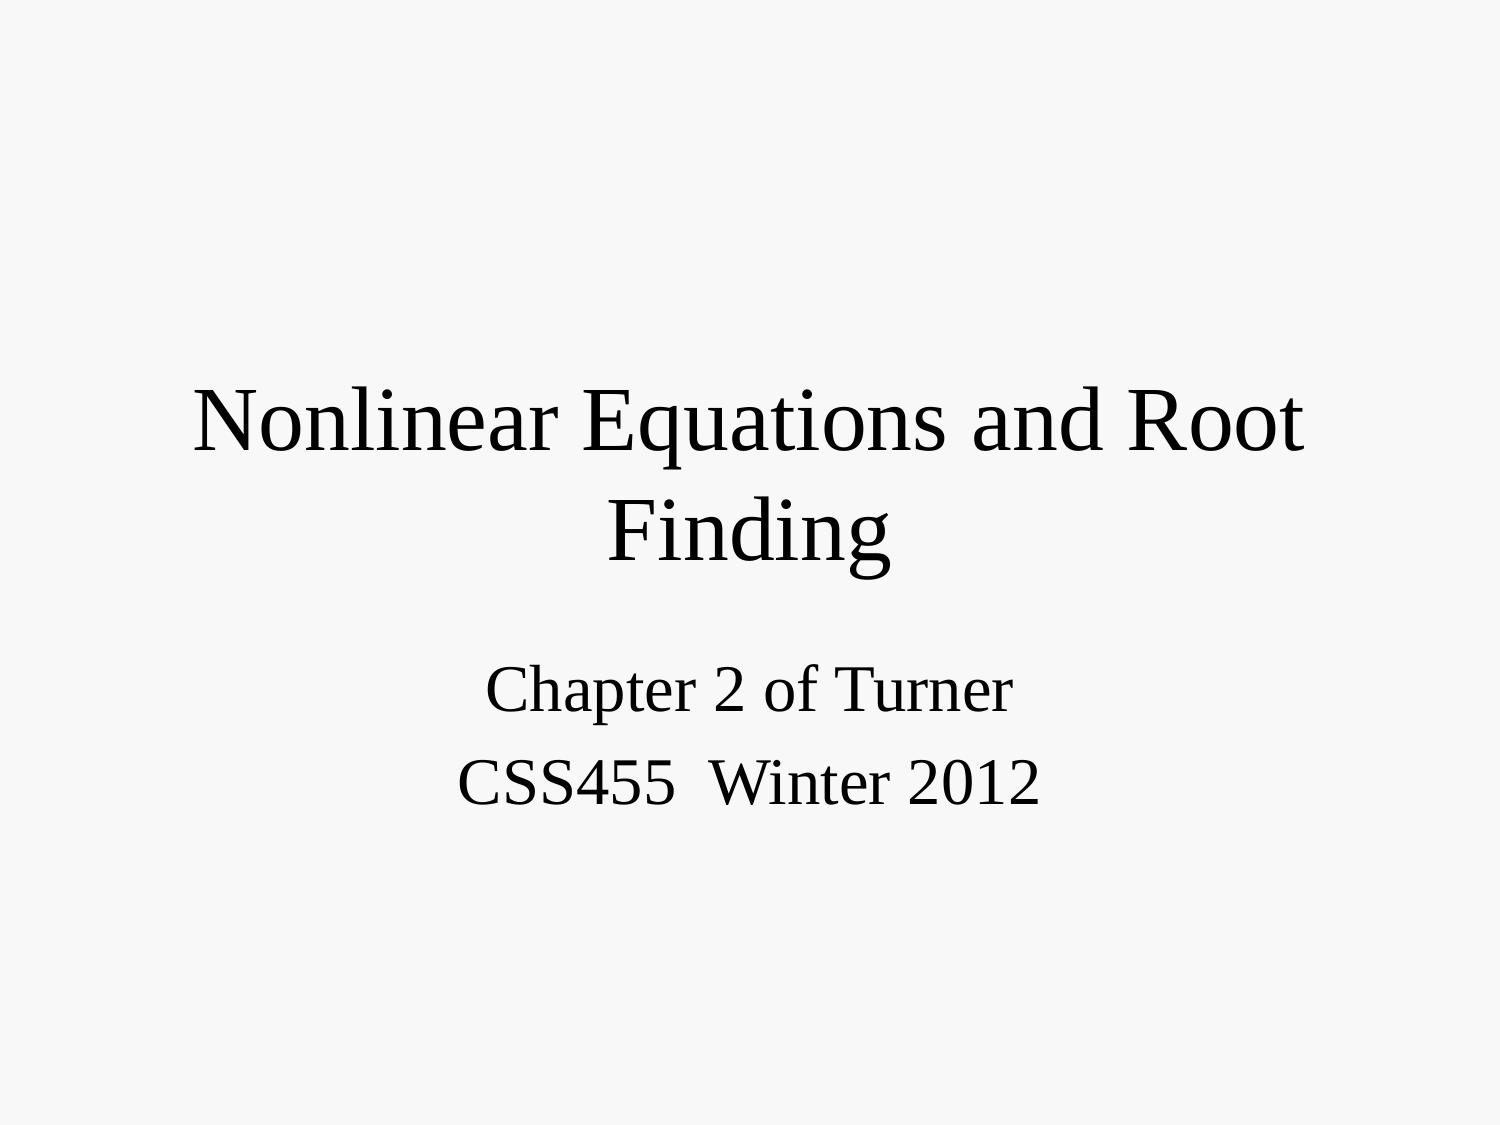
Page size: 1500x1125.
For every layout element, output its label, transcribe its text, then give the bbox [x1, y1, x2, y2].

subtitle Chapter 2 of Turner CSS455 Winter 2012 [224, 637, 1276, 926]
title Nonlinear Equations and Root Finding [112, 374, 1388, 563]
